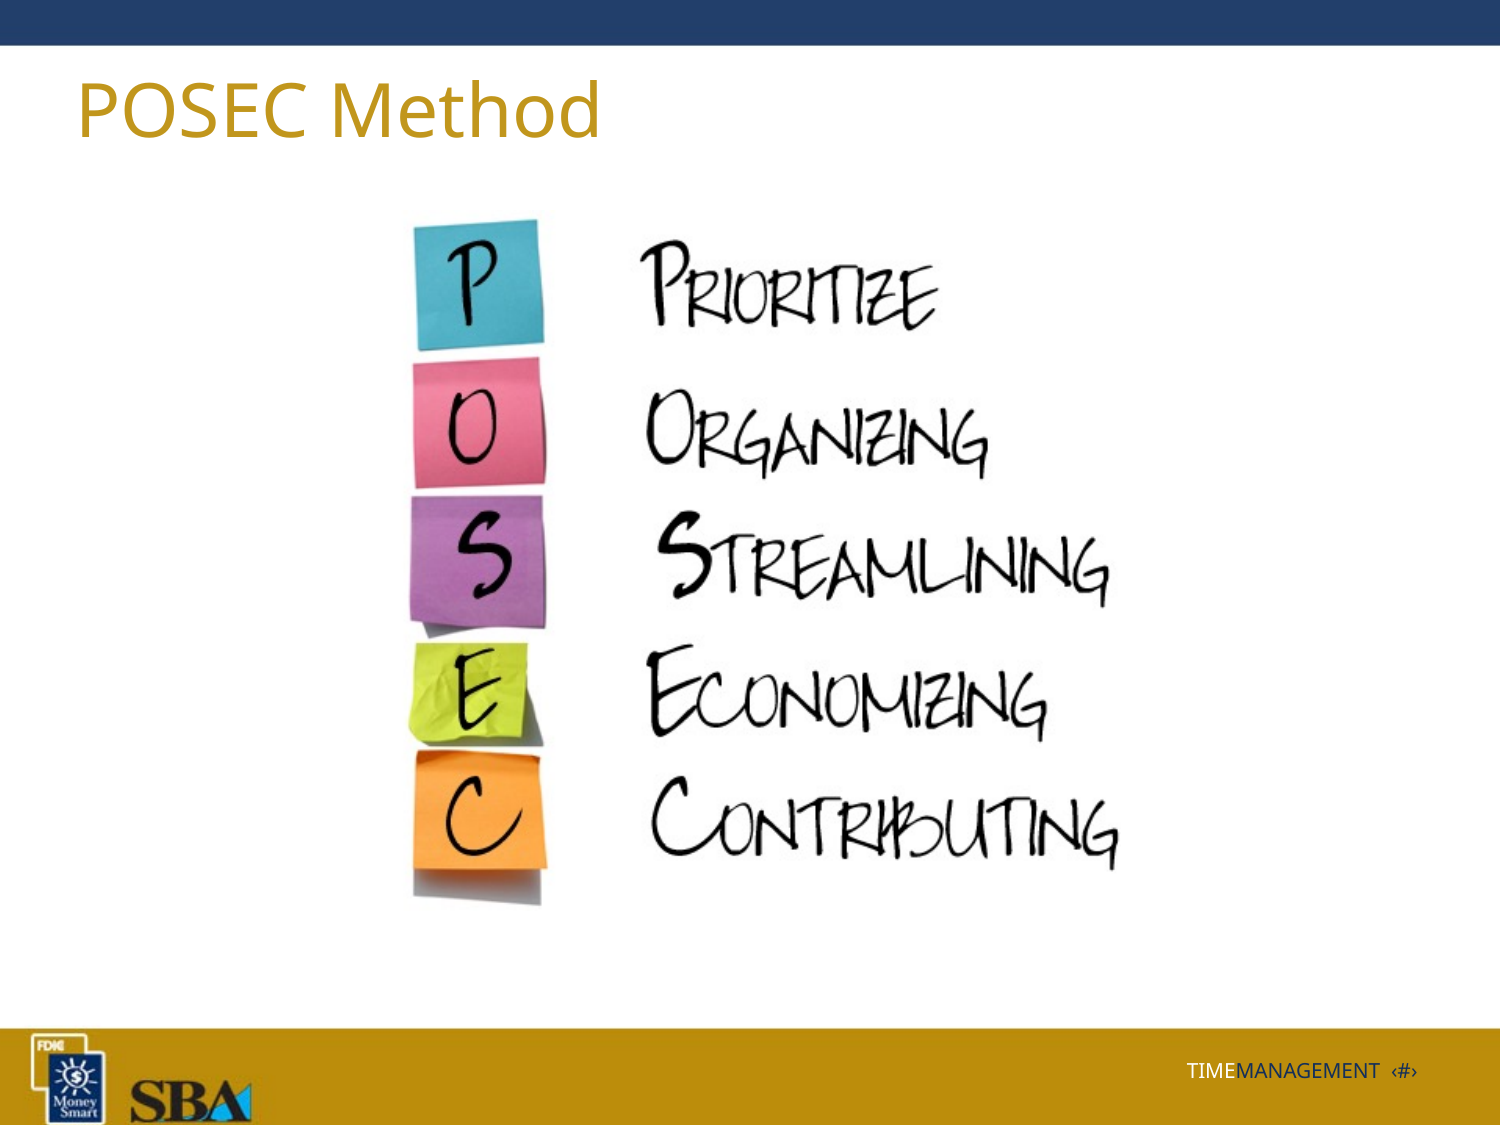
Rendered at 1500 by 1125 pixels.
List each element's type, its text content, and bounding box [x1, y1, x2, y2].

picture [0, 0, 1500, 1125]
title POSEC Method [74, 61, 1426, 163]
